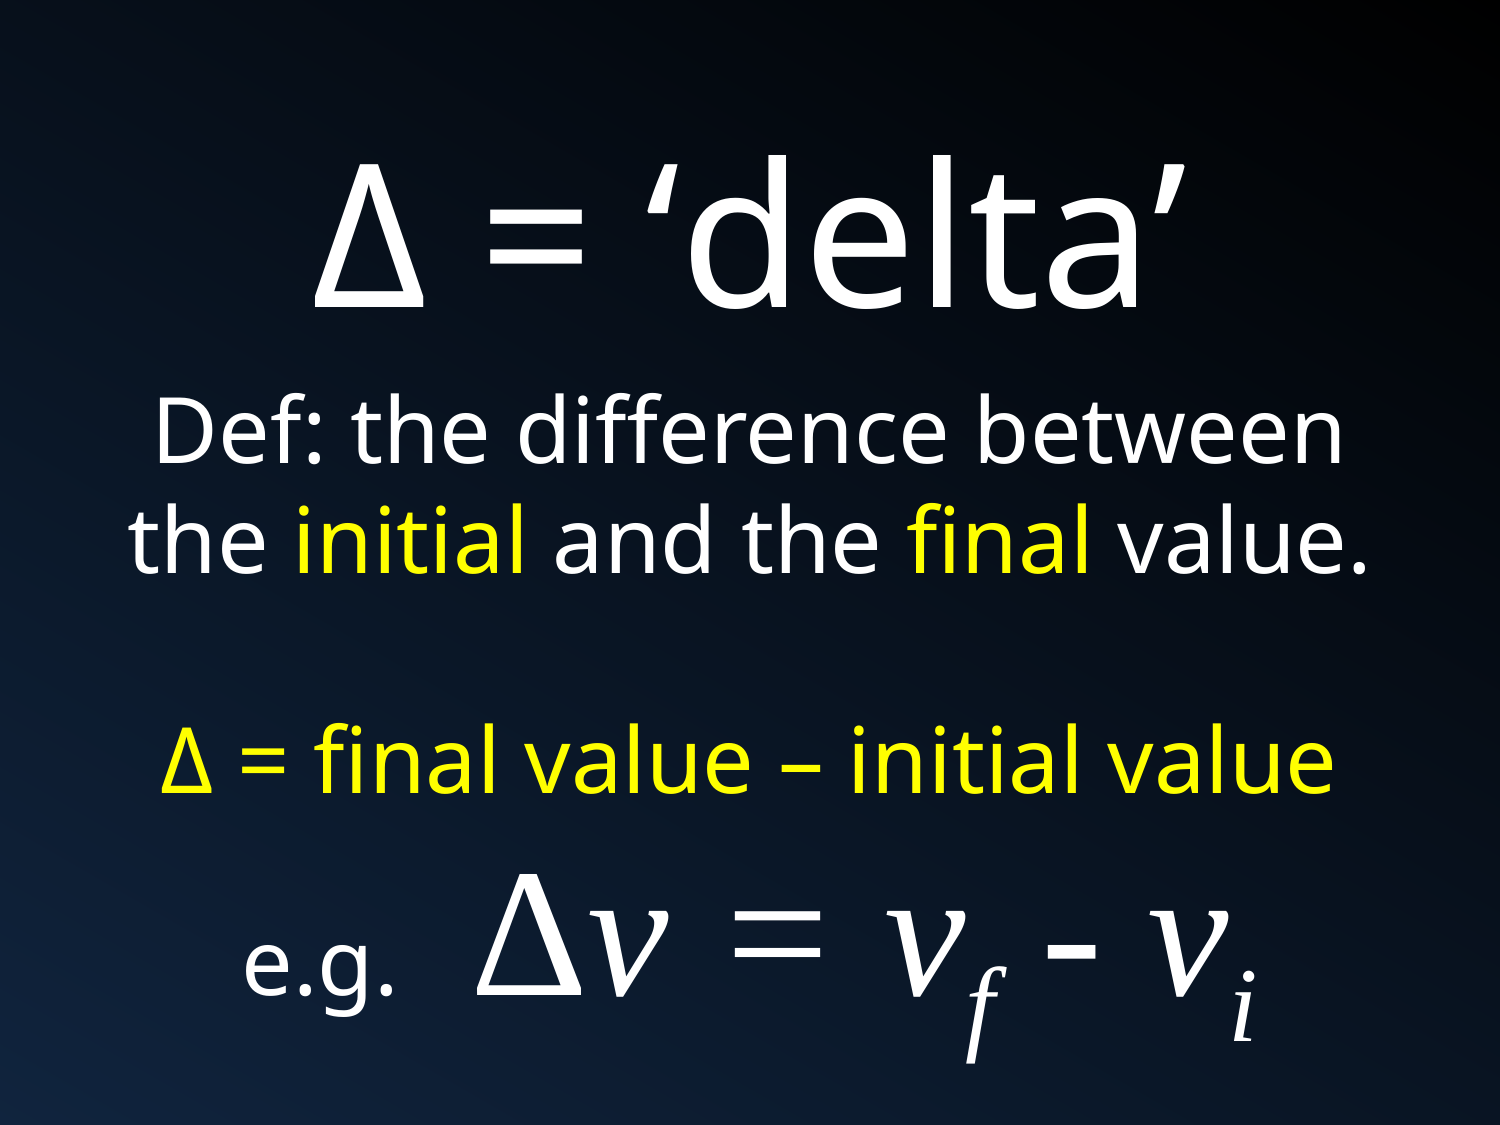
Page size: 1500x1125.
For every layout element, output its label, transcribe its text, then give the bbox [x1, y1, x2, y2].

text_box Δ = ‘delta’ Def: the difference between the initial and the final value. Δ = final value – initial value e.g. Δv = vf - vi [99, 99, 1400, 1070]
